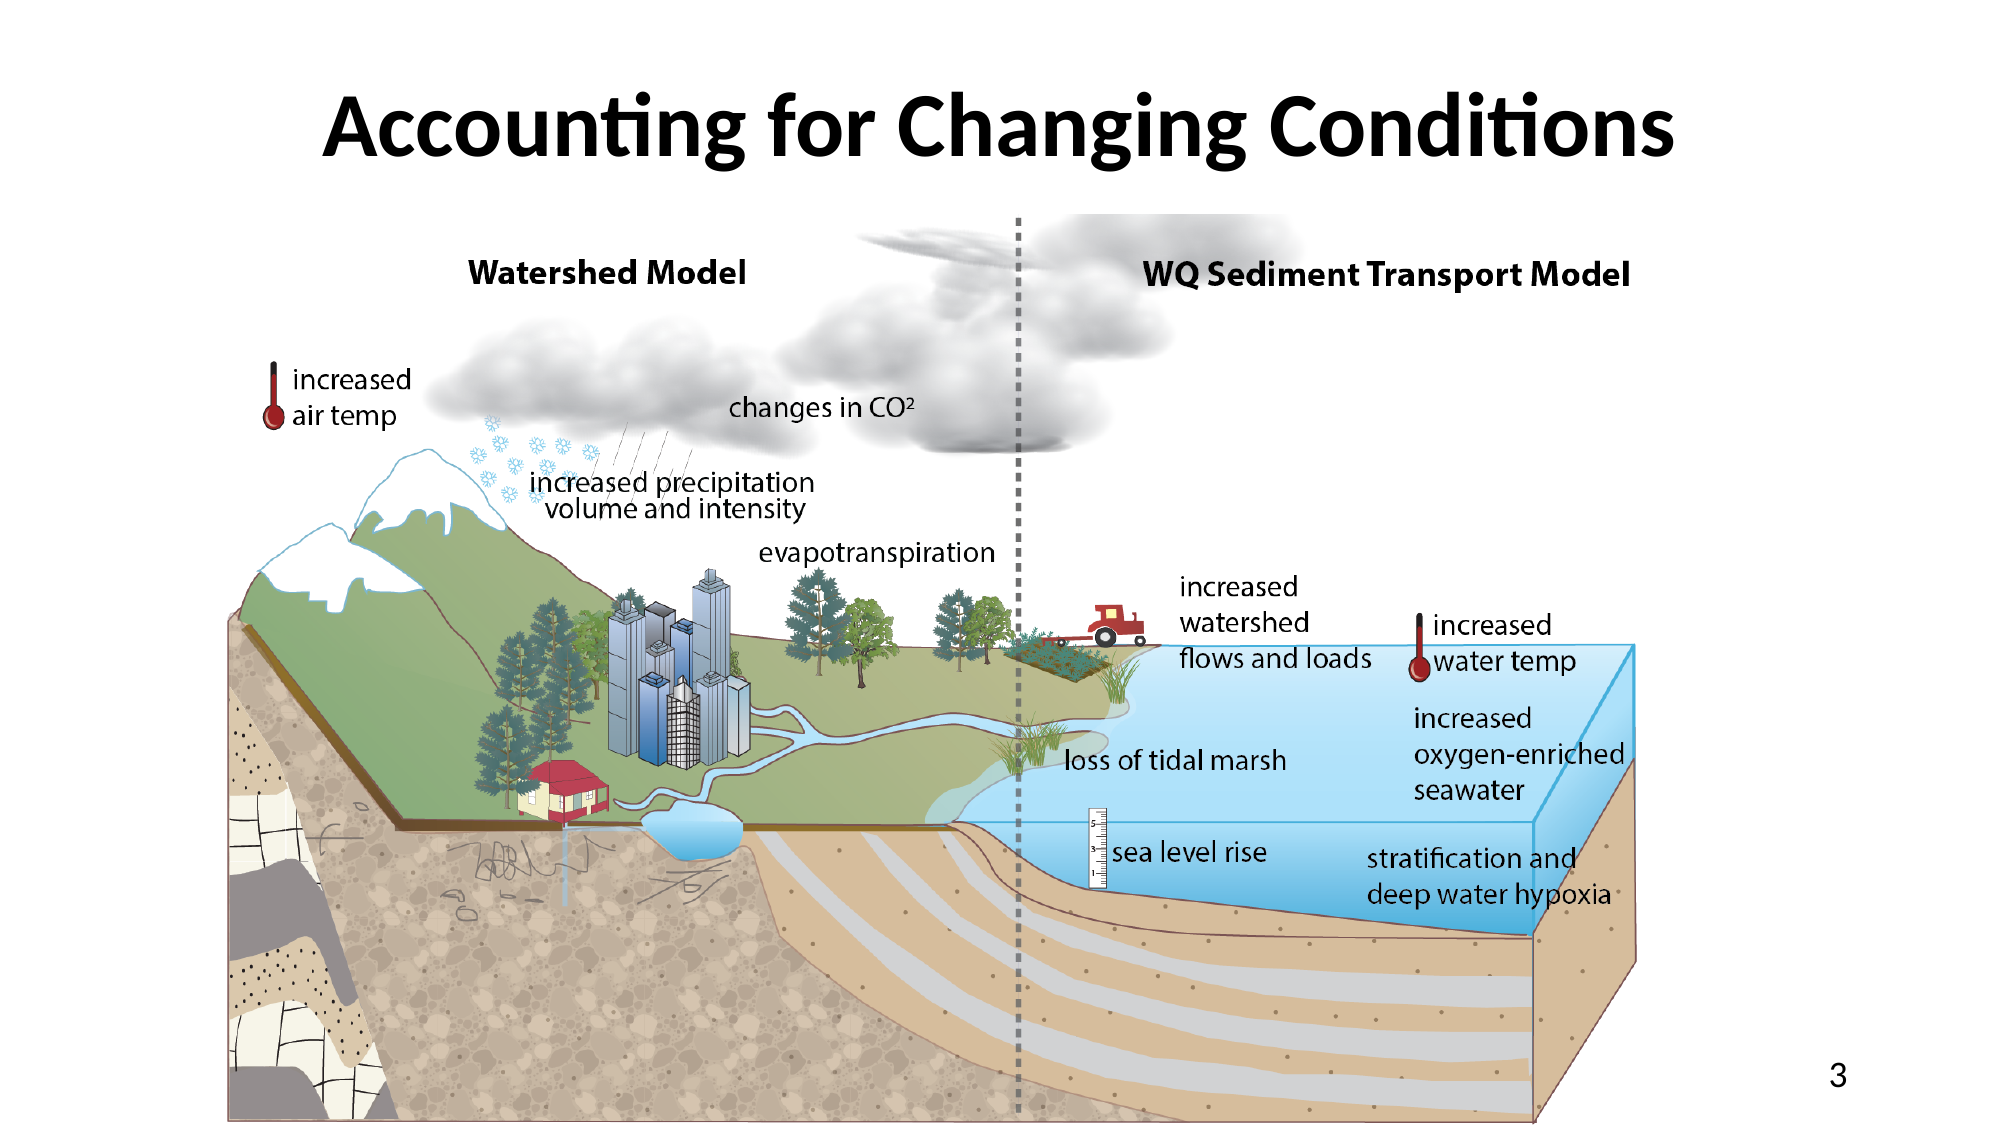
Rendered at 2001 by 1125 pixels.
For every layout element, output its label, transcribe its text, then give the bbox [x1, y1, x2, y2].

picture [226, 139, 1638, 1125]
slide_number 3 [1638, 1042, 1863, 1103]
title Accounting for Changing Conditions [137, 18, 1863, 236]
